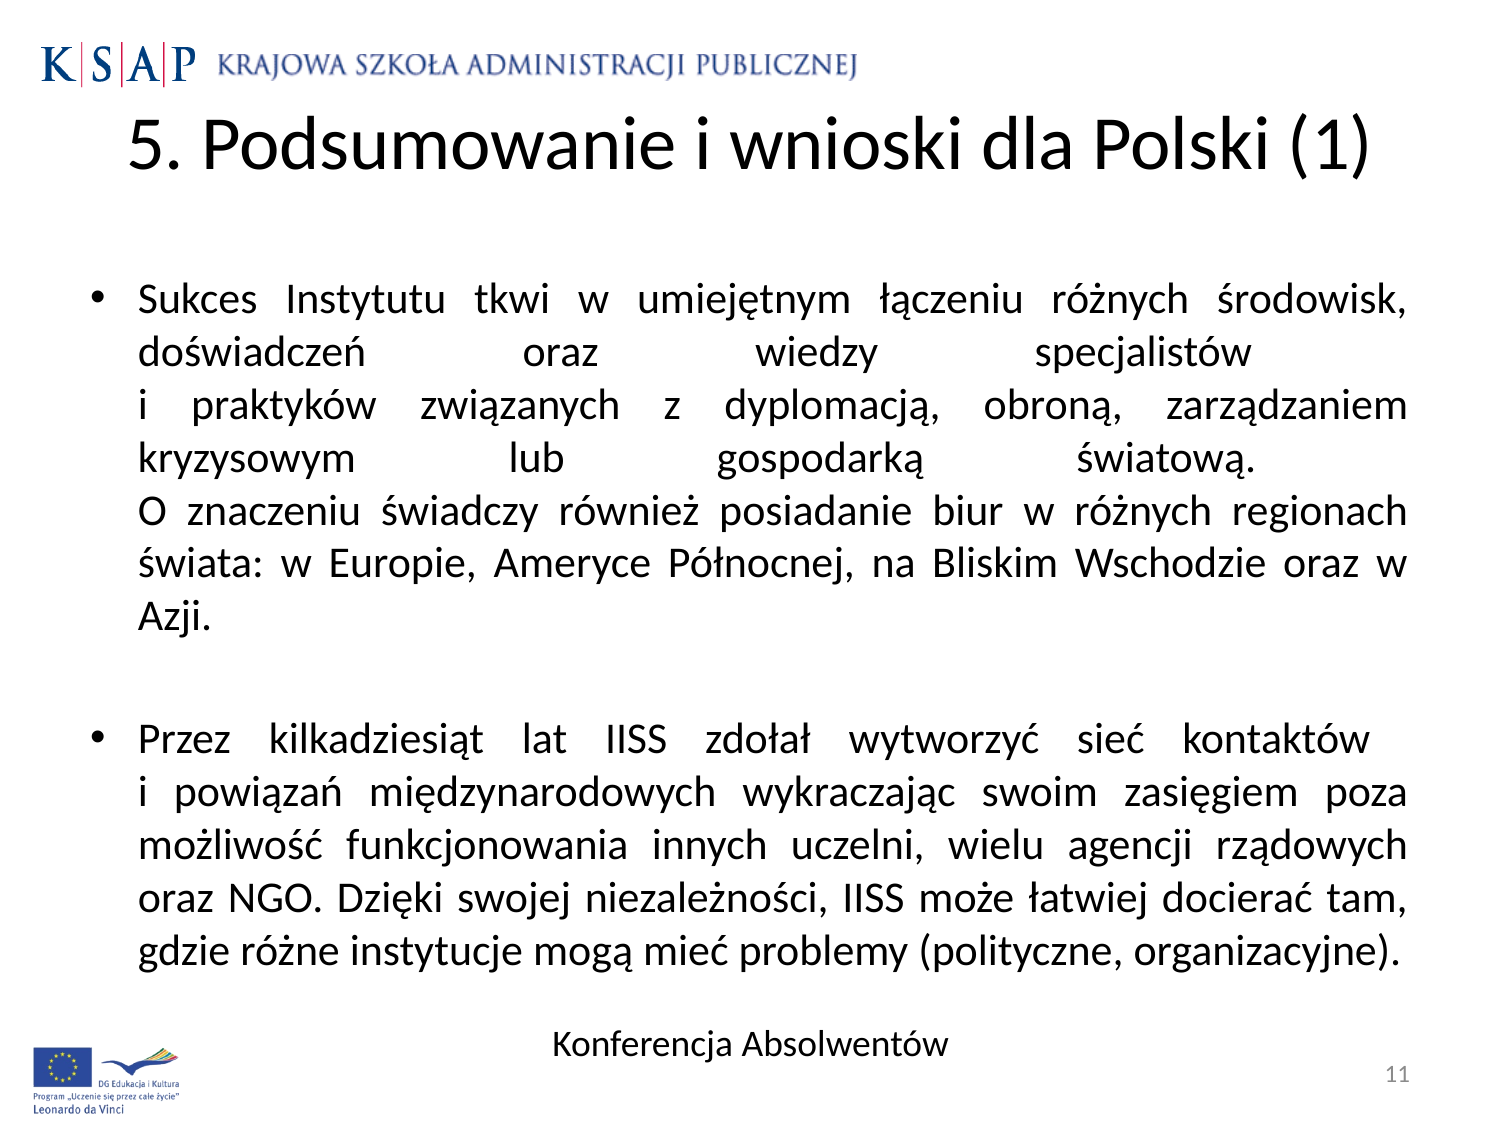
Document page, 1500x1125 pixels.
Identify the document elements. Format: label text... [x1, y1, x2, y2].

text_box Konferencja Absolwentów [537, 1011, 987, 1072]
list Sukces Instytutu tkwi w umiejętnym łączeniu różnych środowisk, doświadczeń oraz wiedzy specjalistów i praktyków związanych z dyplomacją, obroną, zarządzaniem kryzysowym lub gospodarką światową. O znaczeniu świadczy również posiadanie biur w różnych regionach świata: w Europie, Ameryce Północnej, na Bliskim Wschodzie oraz w Azji. Przez kilkadziesiąt lat IISS zdołał wytworzyć sieć kontaktów i powiązań międzynarodowych wykraczając swoim zasięgiem poza możliwość funkcjonowania innych uczelni, wielu agencji rządowych oraz NGO. Dzięki swojej niezależności, IISS może łatwiej docierać tam, gdzie różne instytucje mogą mieć problemy (polityczne, organizacyjne). [75, 262, 1425, 1005]
picture [218, 54, 857, 81]
title 5. Podsumowanie i wnioski dla Polski (1) [75, 45, 1425, 233]
slide_number 11 [1074, 1042, 1425, 1103]
picture [40, 42, 195, 90]
picture [29, 1043, 184, 1118]
